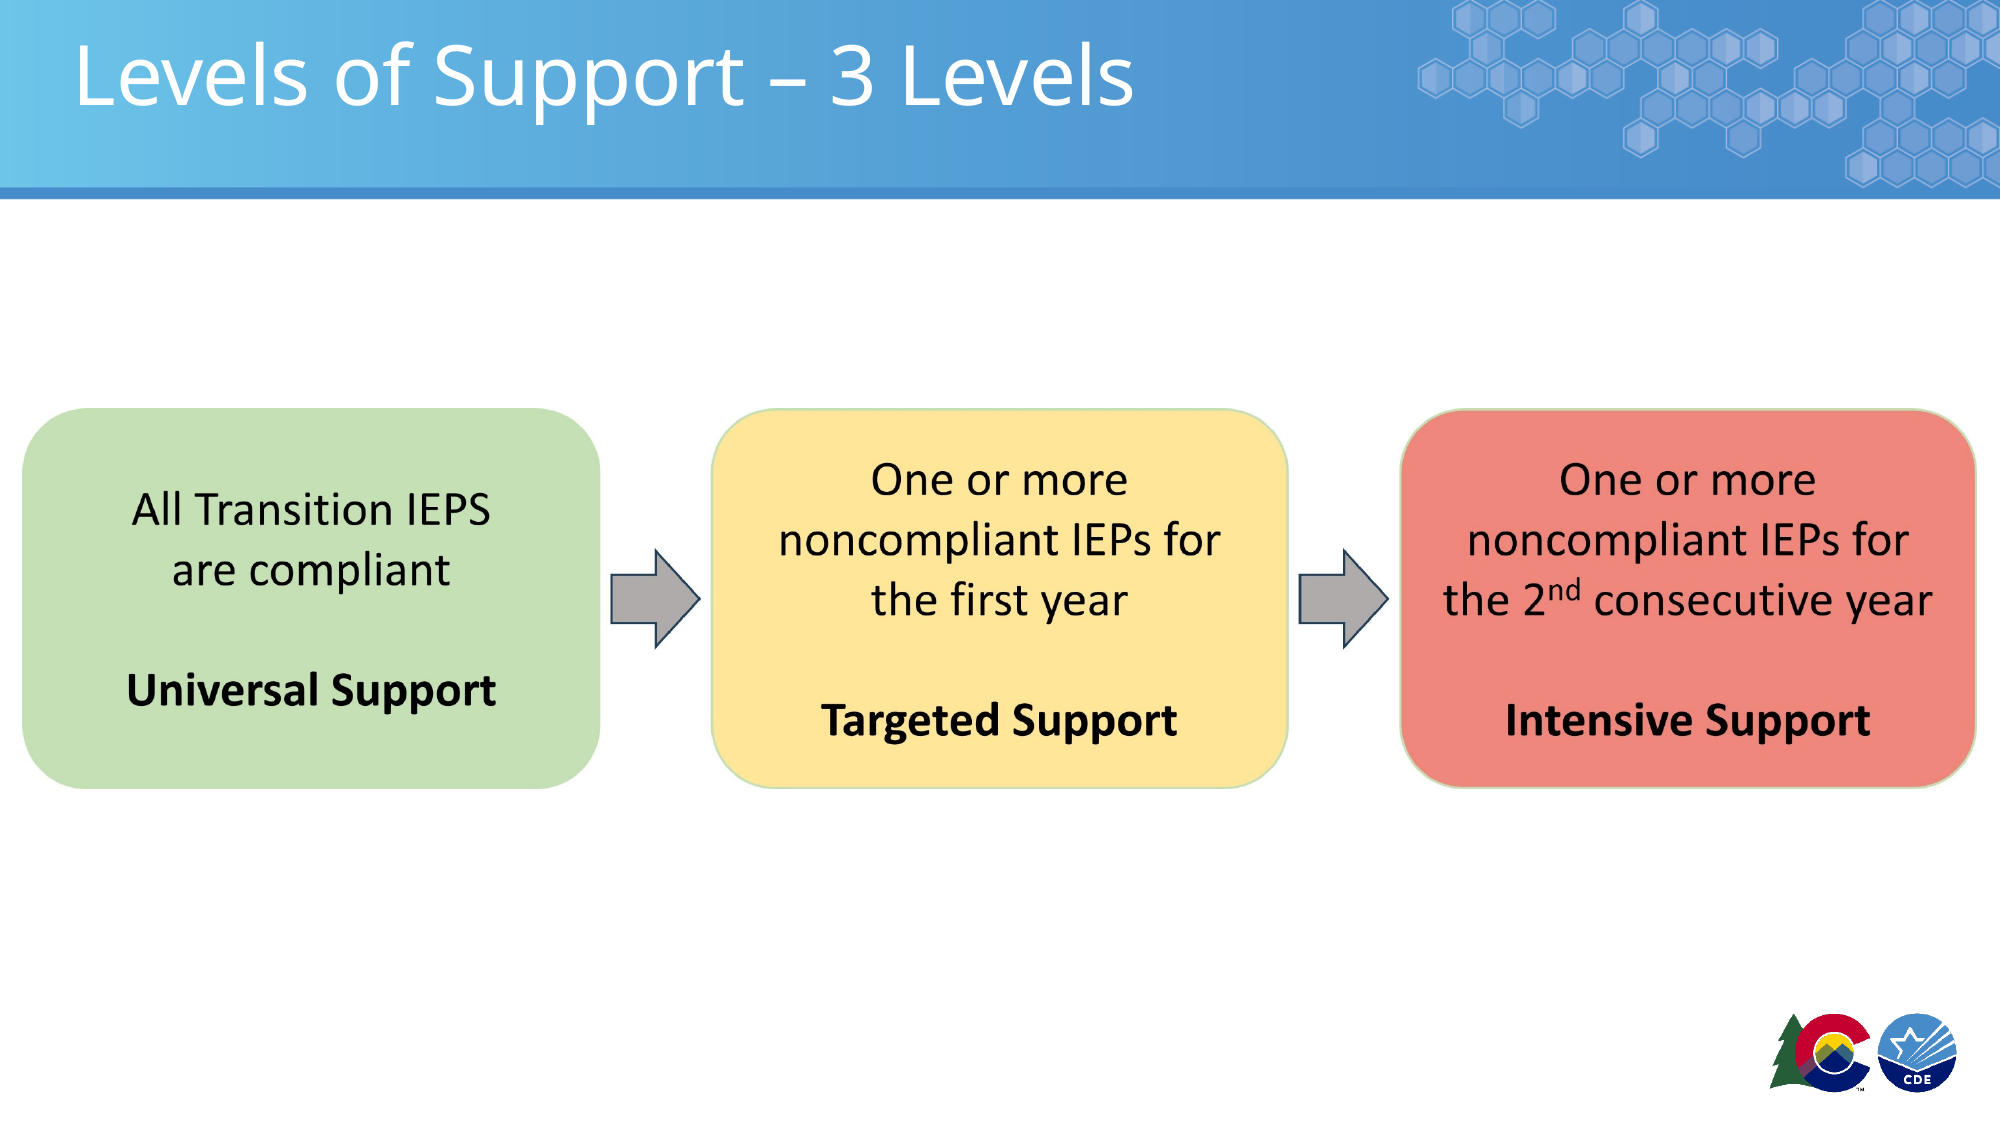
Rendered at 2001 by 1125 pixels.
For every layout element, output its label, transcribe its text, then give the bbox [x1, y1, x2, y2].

picture [22, 408, 1978, 789]
picture [1768, 1012, 1957, 1093]
picture [0, 0, 2000, 200]
title Levels of Support – 3 Levels [72, 33, 1396, 182]
